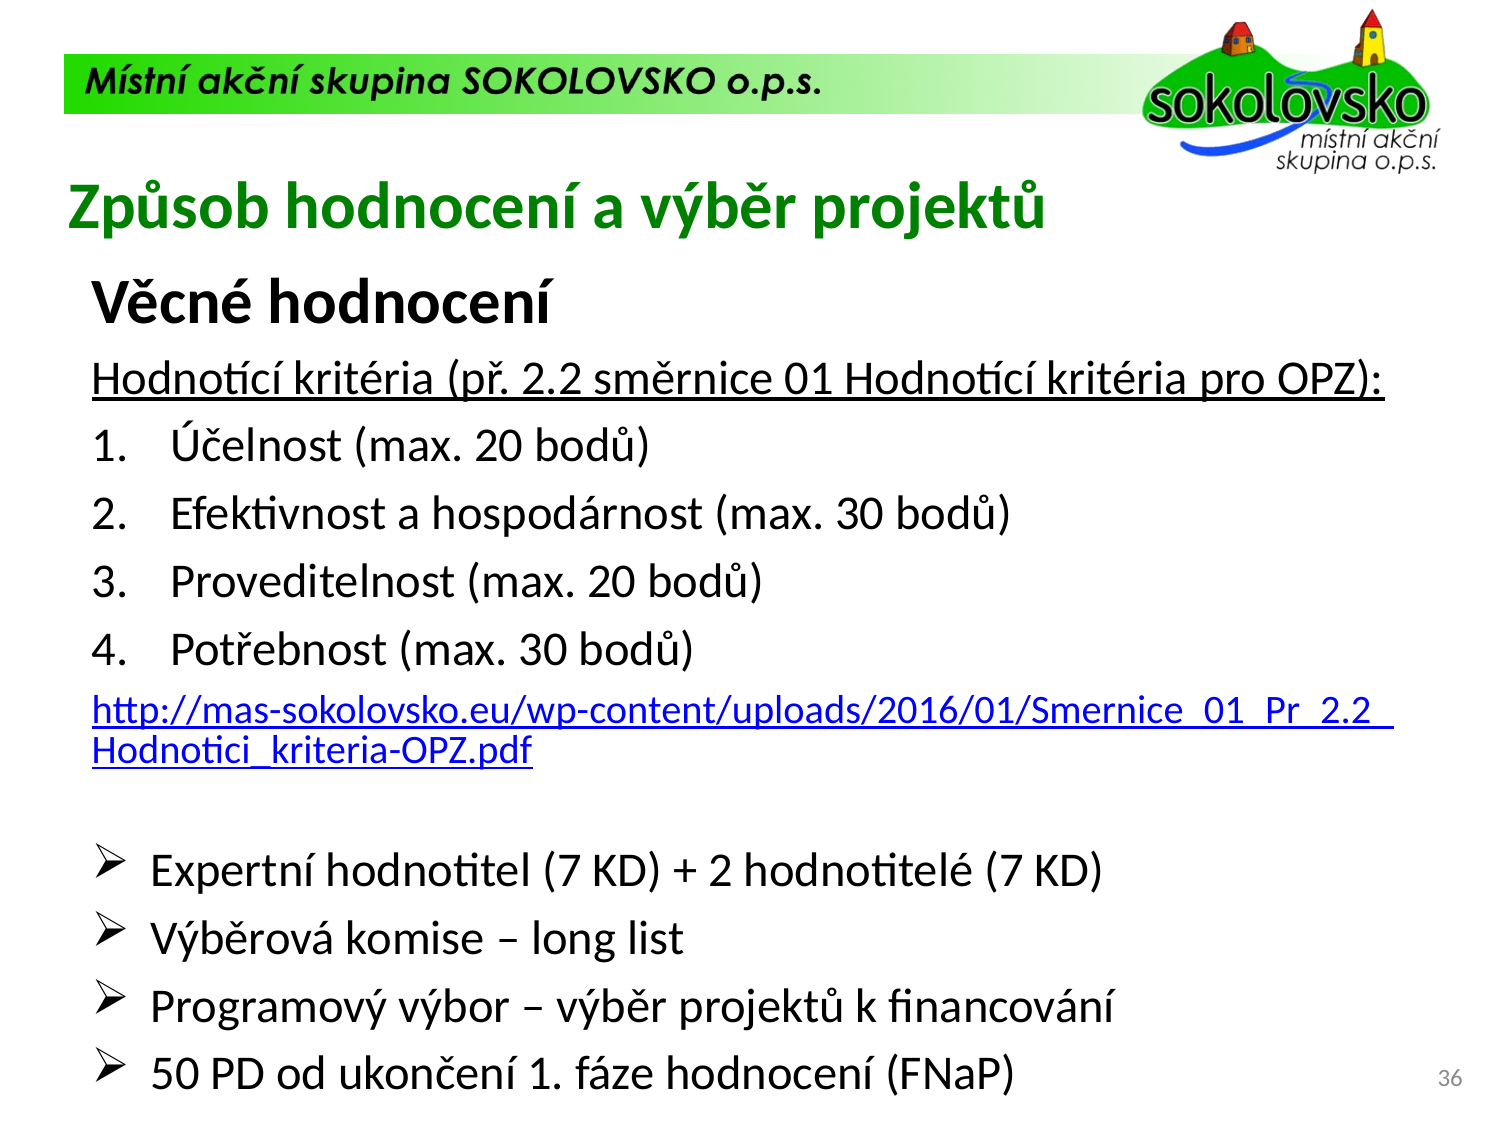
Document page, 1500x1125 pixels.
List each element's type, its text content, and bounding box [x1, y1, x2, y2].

title Způsob hodnocení a výběr projektů [53, 137, 1404, 268]
list Věcné hodnocení Hodnotící kritéria (př. 2.2 směrnice 01 Hodnotící kritéria pro OPZ): Účelnost (max. 20 bodů) Efektivnost a hospodárnost (max. 30 bodů) Proveditelnost (max. 20 bodů) Potřebnost (max. 30 bodů) http://mas-sokolovsko.eu/wp-content/uploads/2016/01/Smernice_01_Pr_2.2_Hodnotici_kriteria-OPZ.pdf Expertní hodnotitel (7 KD) + 2 hodnotitelé (7 KD) Výběrová komise – long list Programový výbor – výběr projektů k financování 50 PD od ukončení 1. fáze hodnocení (FNaP) [76, 250, 1424, 1083]
slide_number 36 [1128, 1046, 1478, 1107]
picture [64, 0, 1455, 197]
